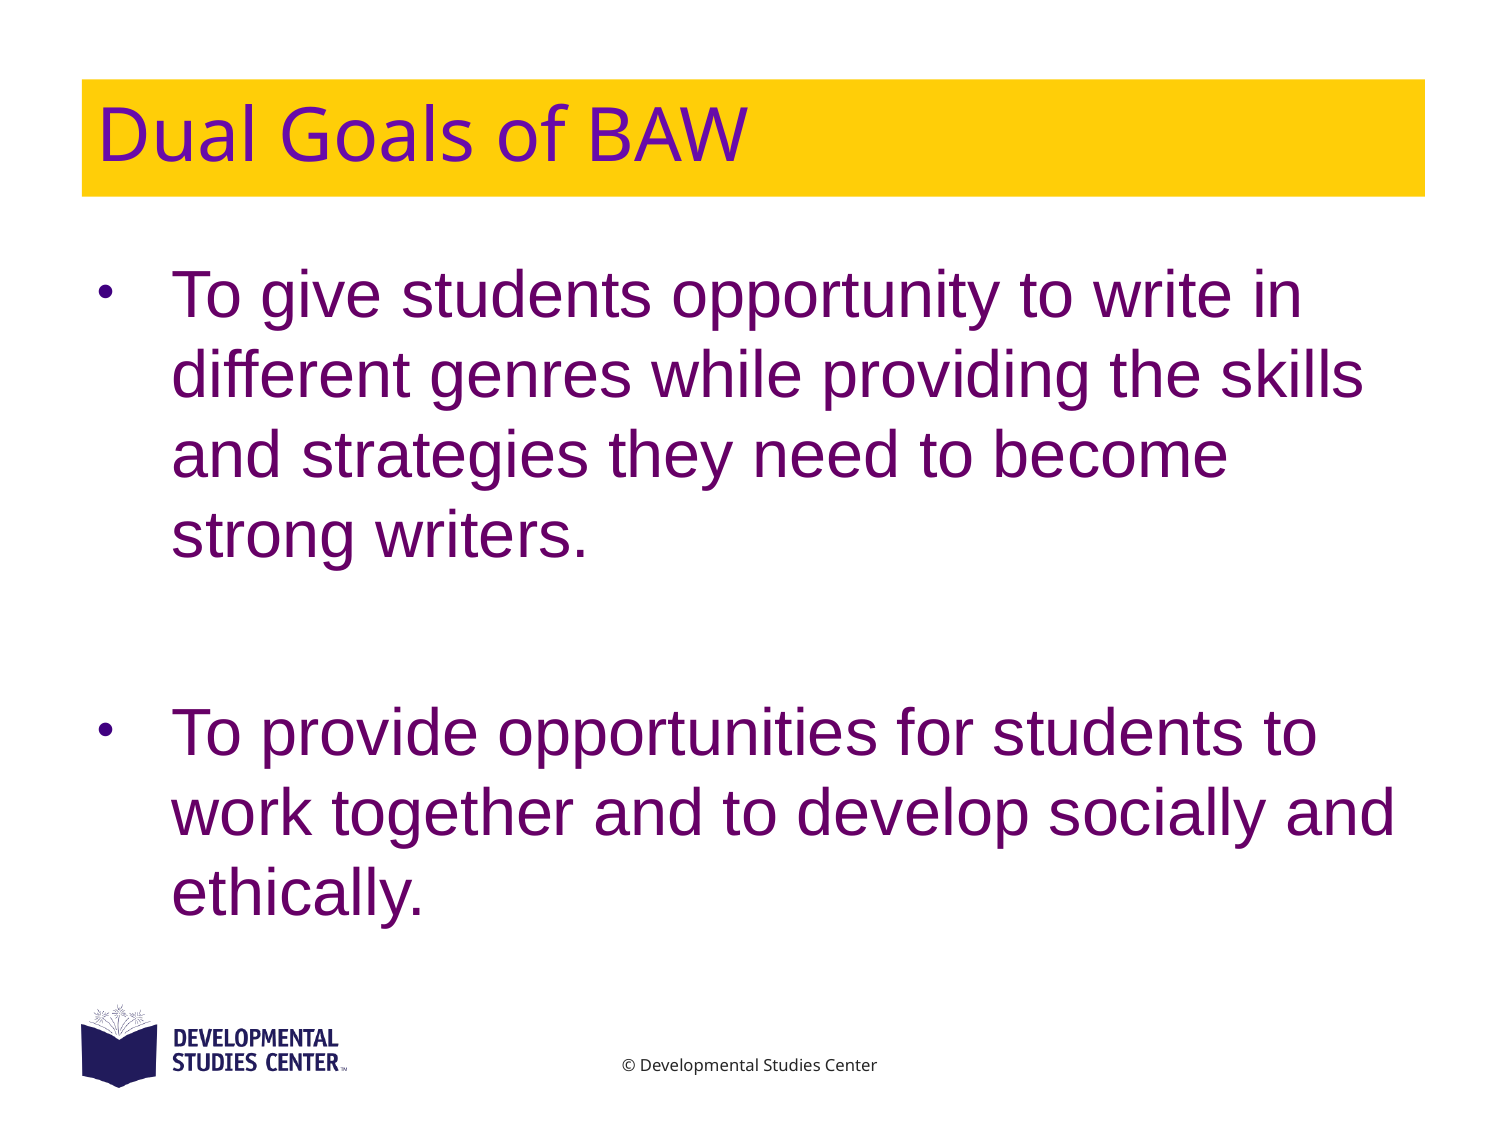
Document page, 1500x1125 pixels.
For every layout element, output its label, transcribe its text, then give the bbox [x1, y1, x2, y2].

list To give students opportunity to write in different genres while providing the skills and strategies they need to become strong writers. To provide opportunities for students to work together and to develop socially and ethically. [81, 243, 1425, 1005]
picture [81, 1005, 347, 1088]
title Dual Goals of BAW [81, 79, 1425, 197]
